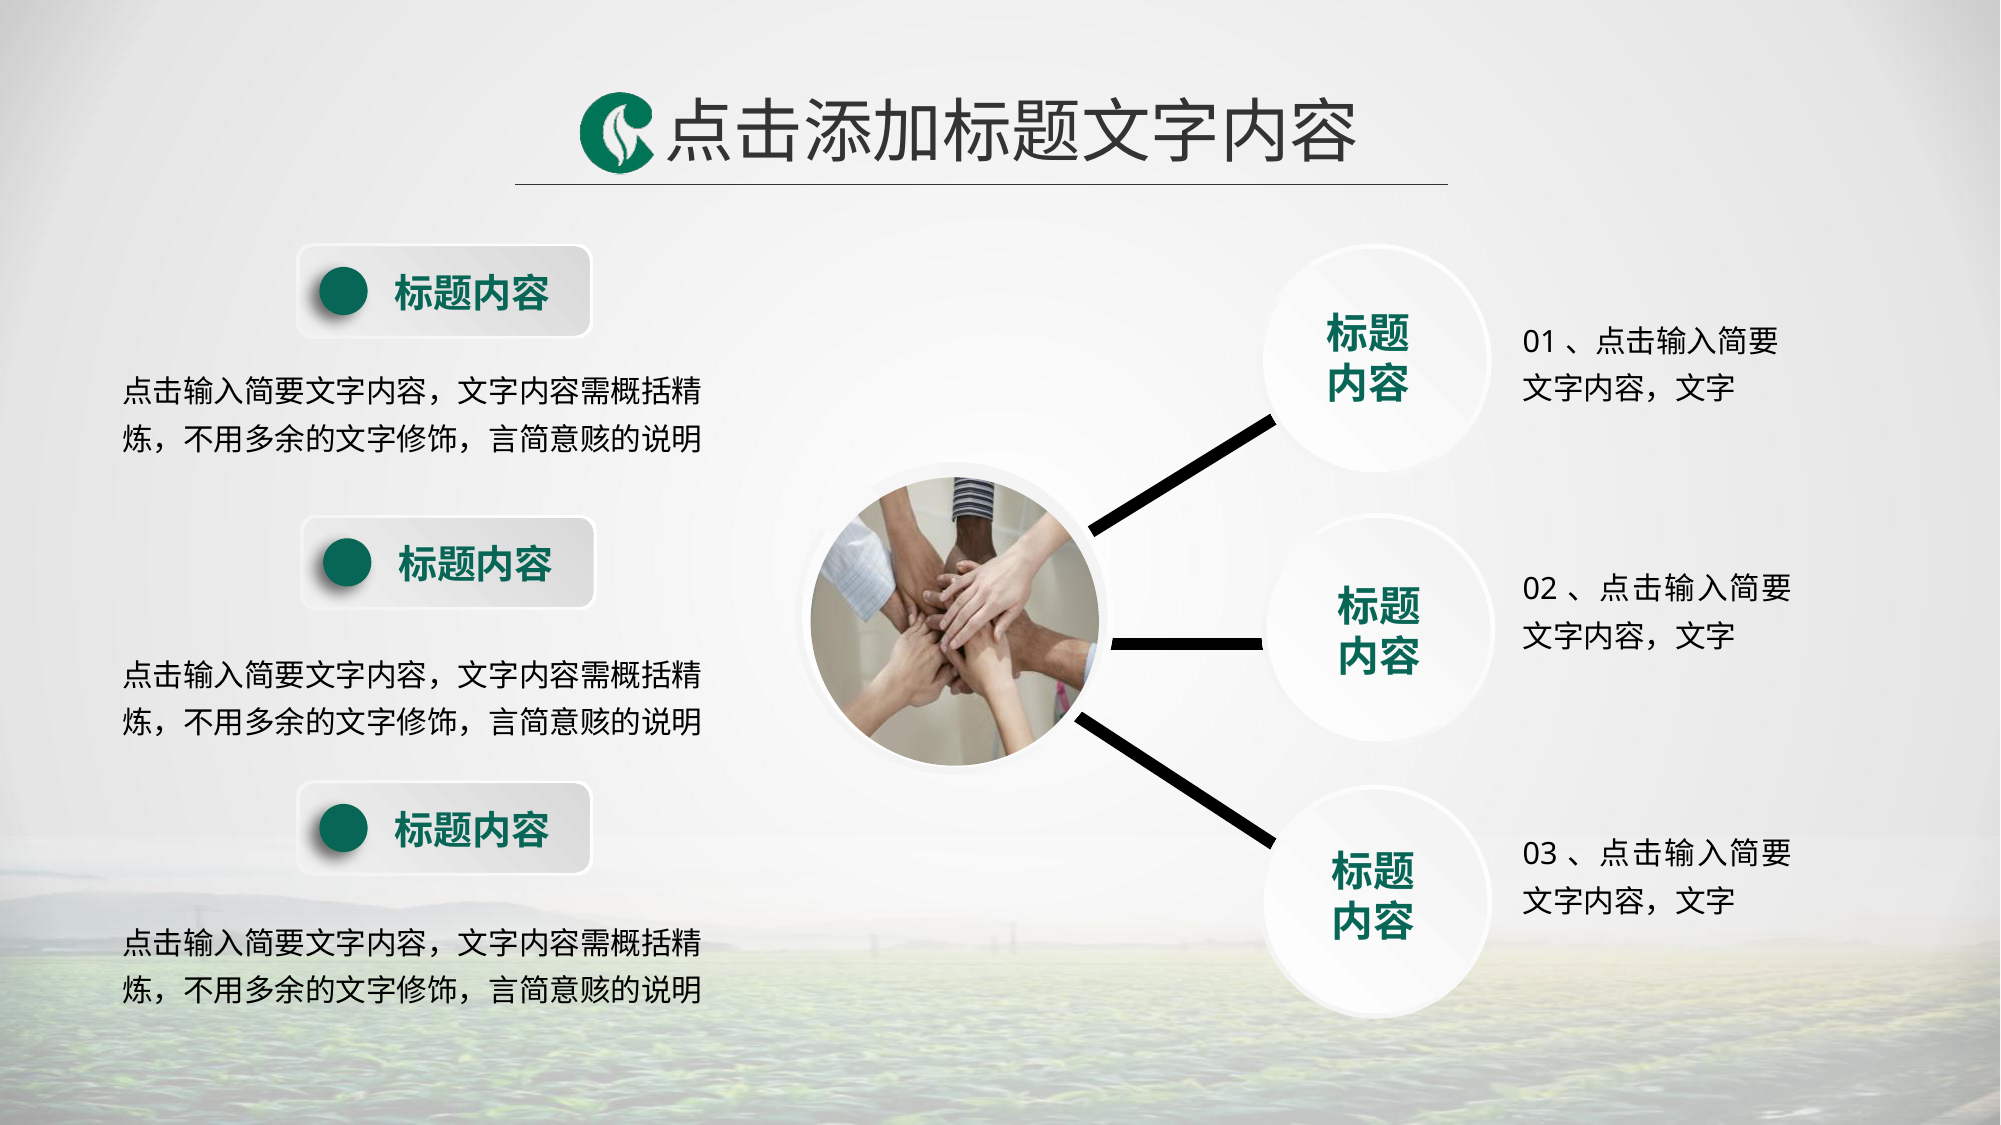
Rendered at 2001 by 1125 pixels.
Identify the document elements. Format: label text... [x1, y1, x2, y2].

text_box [1261, 512, 1496, 747]
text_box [299, 514, 598, 610]
text_box 点击输入简要文字内容，文字内容需概括精炼，不用多余的文字修饰，言简意赅的说明 [107, 353, 754, 464]
picture [0, 0, 2001, 1125]
text_box 02、点击输入简要文字内容，文字 [1507, 550, 1808, 661]
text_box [1070, 711, 1367, 905]
text_box 点击输入简要文字内容，文字内容需概括精炼，不用多余的文字修饰，言简意赅的说明 [107, 905, 754, 1016]
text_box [1255, 784, 1493, 1019]
text_box 点击添加标题文字内容 [641, 80, 1382, 179]
text_box 点击输入简要文字内容，文字内容需概括精炼，不用多余的文字修饰，言简意赅的说明 [107, 637, 754, 748]
text_box 01、点击输入简要文字内容，文字 [1507, 303, 1808, 414]
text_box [795, 455, 1115, 775]
text_box 03、点击输入简要文字内容，文字 [1507, 816, 1808, 927]
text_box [1070, 356, 1375, 545]
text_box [1252, 243, 1492, 478]
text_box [296, 780, 594, 876]
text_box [296, 243, 594, 339]
